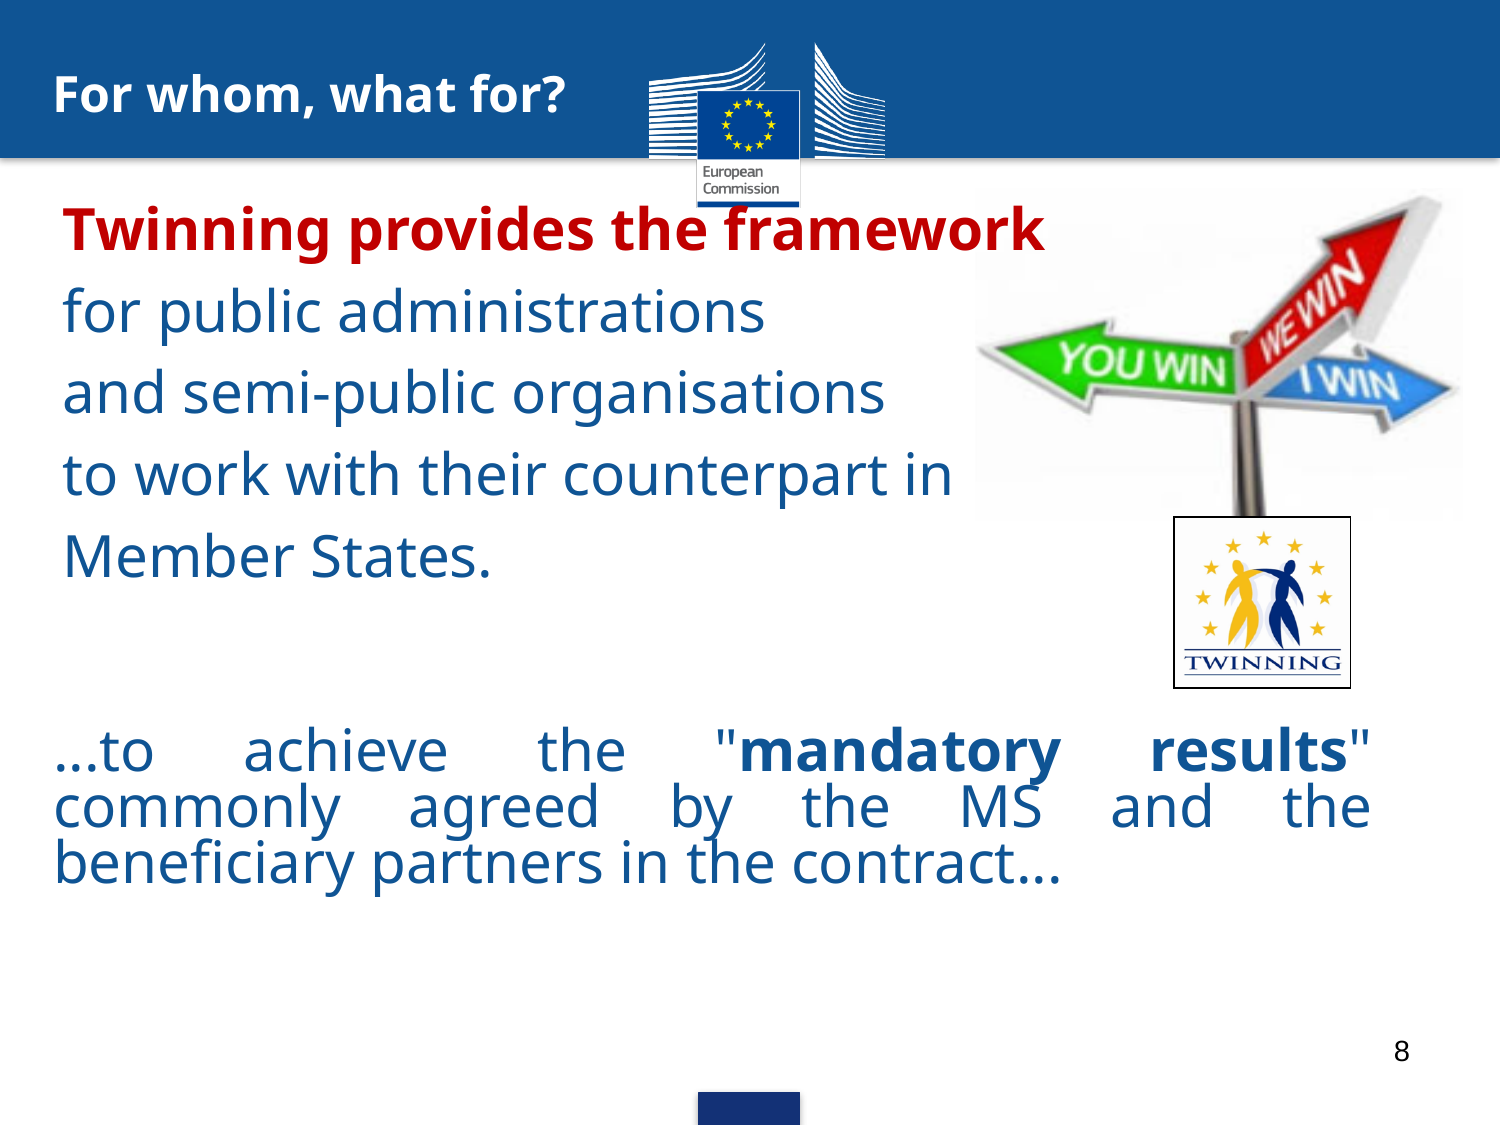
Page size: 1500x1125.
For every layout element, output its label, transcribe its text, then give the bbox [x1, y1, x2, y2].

text_box For whom, what for? [37, 0, 1388, 185]
list Twinning provides the framework for public administrations and semi-public organisations to work with their counterpart in Member States. ...to achieve the "mandatory results" commonly agreed by the MS and the beneficiary partners in the contract... [0, 184, 1388, 1040]
slide_number 8 [1074, 1024, 1425, 1103]
picture [974, 188, 1463, 688]
